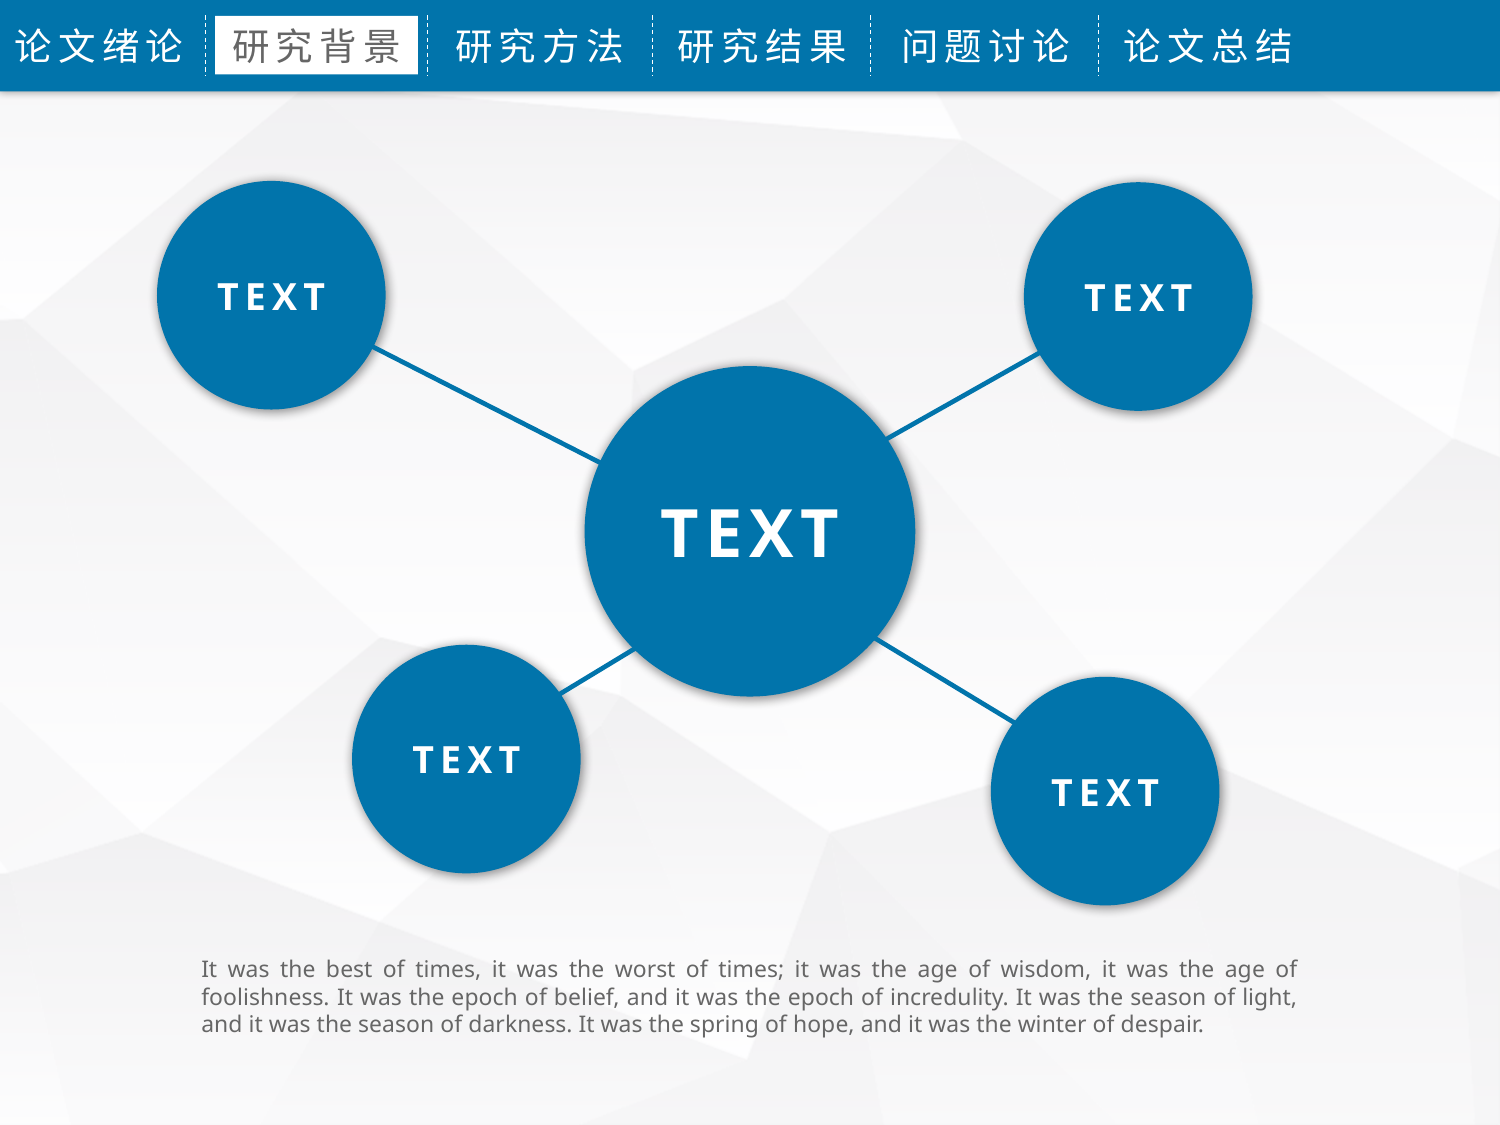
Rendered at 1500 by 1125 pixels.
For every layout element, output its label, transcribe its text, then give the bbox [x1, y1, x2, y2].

text_box TEXT [156, 180, 386, 410]
text_box 研究结果 [663, 15, 870, 76]
text_box TEXT [352, 644, 581, 874]
picture [0, 92, 1500, 1125]
text_box TEXT [583, 365, 917, 698]
text_box 论文绪论 [0, 15, 205, 76]
text_box 研究方法 [440, 15, 652, 76]
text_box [806, 596, 1075, 760]
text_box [535, 608, 701, 709]
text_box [851, 332, 1075, 459]
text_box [309, 314, 679, 503]
text_box 论文总结 [1109, 15, 1322, 76]
text_box TEXT [1023, 182, 1253, 411]
text_box 研究背景 [213, 15, 420, 76]
text_box 问题讨论 [886, 15, 1098, 76]
text_box [0, 0, 1500, 92]
text_box TEXT [990, 676, 1220, 906]
text_box 论文绪论 [206, 15, 211, 76]
text_box 研究结果 [871, 15, 876, 76]
text_box It was the best of times, it was the worst of times; it was the age of wisdom, it was the age of foolishness. It was the epoch of belief, and it was the epoch of incredulity. It was the season of light, and it was the season of darkness. It was the spring of hope, and it was the winter of despair. [186, 947, 1314, 1045]
